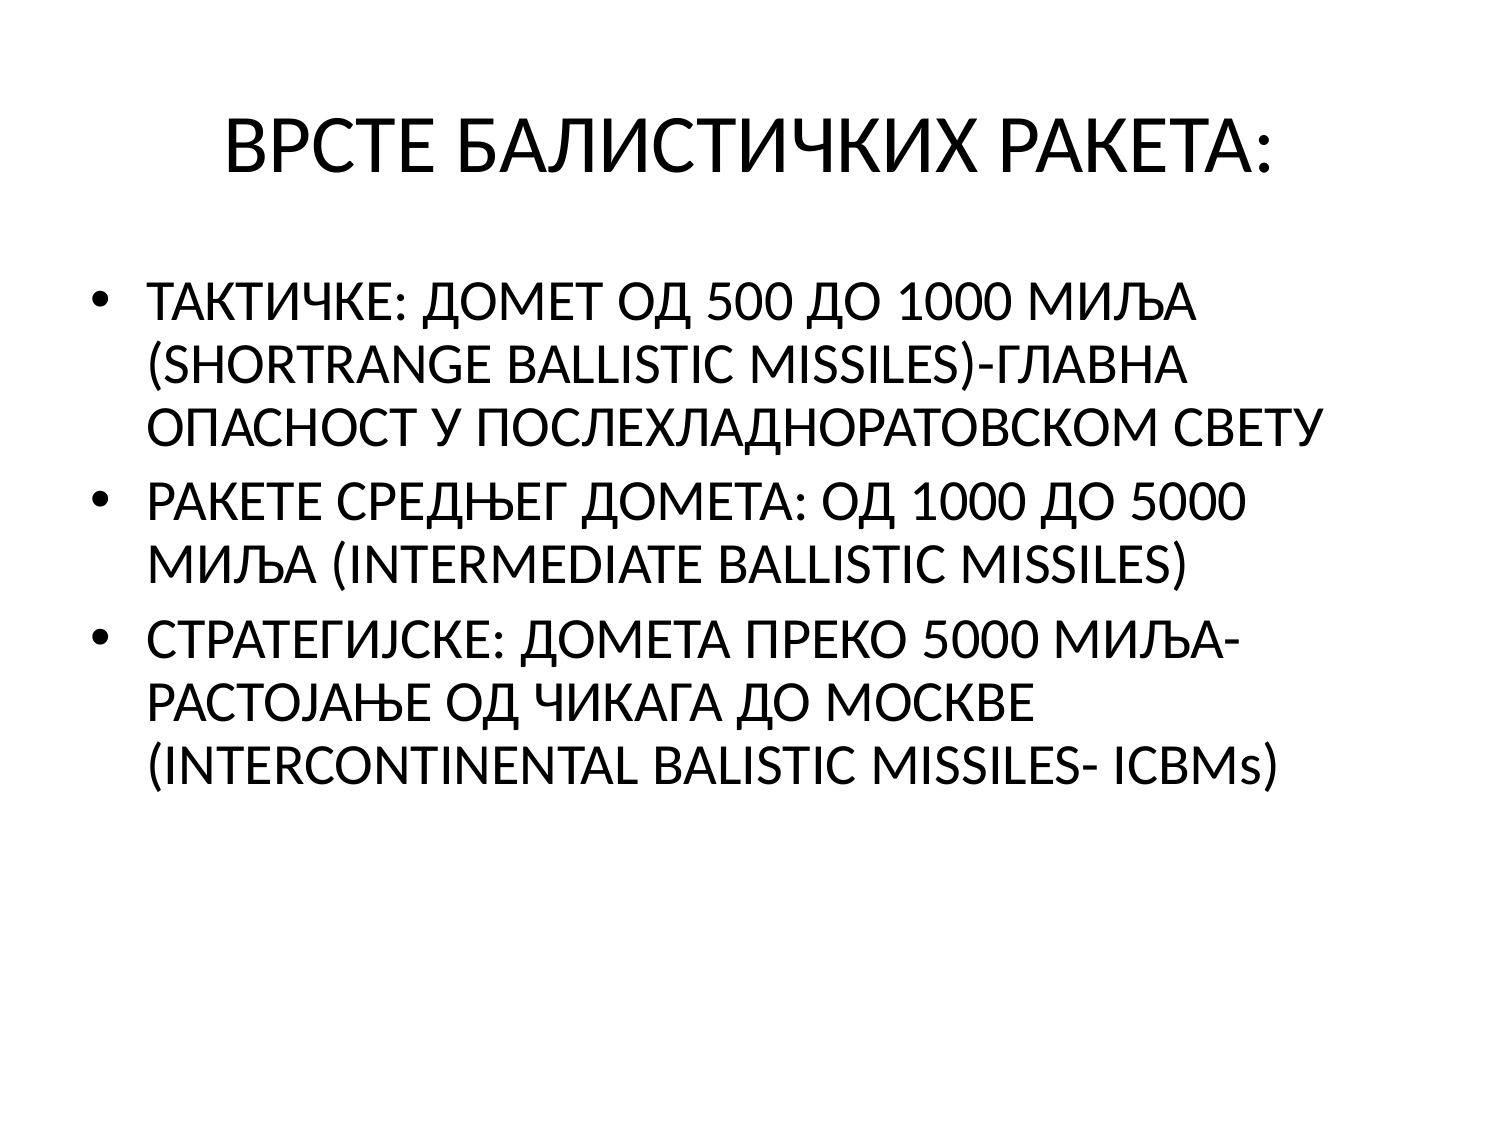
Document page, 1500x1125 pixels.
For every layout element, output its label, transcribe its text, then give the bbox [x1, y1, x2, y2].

title ВРСТЕ БАЛИСТИЧКИХ РАКЕТА: [75, 45, 1425, 233]
list ТАКТИЧКЕ: ДОМЕТ ОД 500 ДО 1000 МИЉА (SHORTRANGE BALLISTIC MISSILES)-ГЛАВНА ОПАСНОСТ У ПОСЛЕХЛАДНОРАТОВСКОМ СВЕТУ РАКЕТЕ СРЕДЊЕГ ДОМЕТА: ОД 1000 ДО 5000 МИЉА (INTERMEDIATE BALLISTIC MISSILES) СТРАТЕГИЈСКЕ: ДОМЕТА ПРЕКО 5000 МИЉА-РАСТОЈАЊЕ ОД ЧИКАГА ДО МОСКВЕ (INTERCONTINENTAL BALISTIC MISSILES- ICBMs) [75, 262, 1425, 1005]
